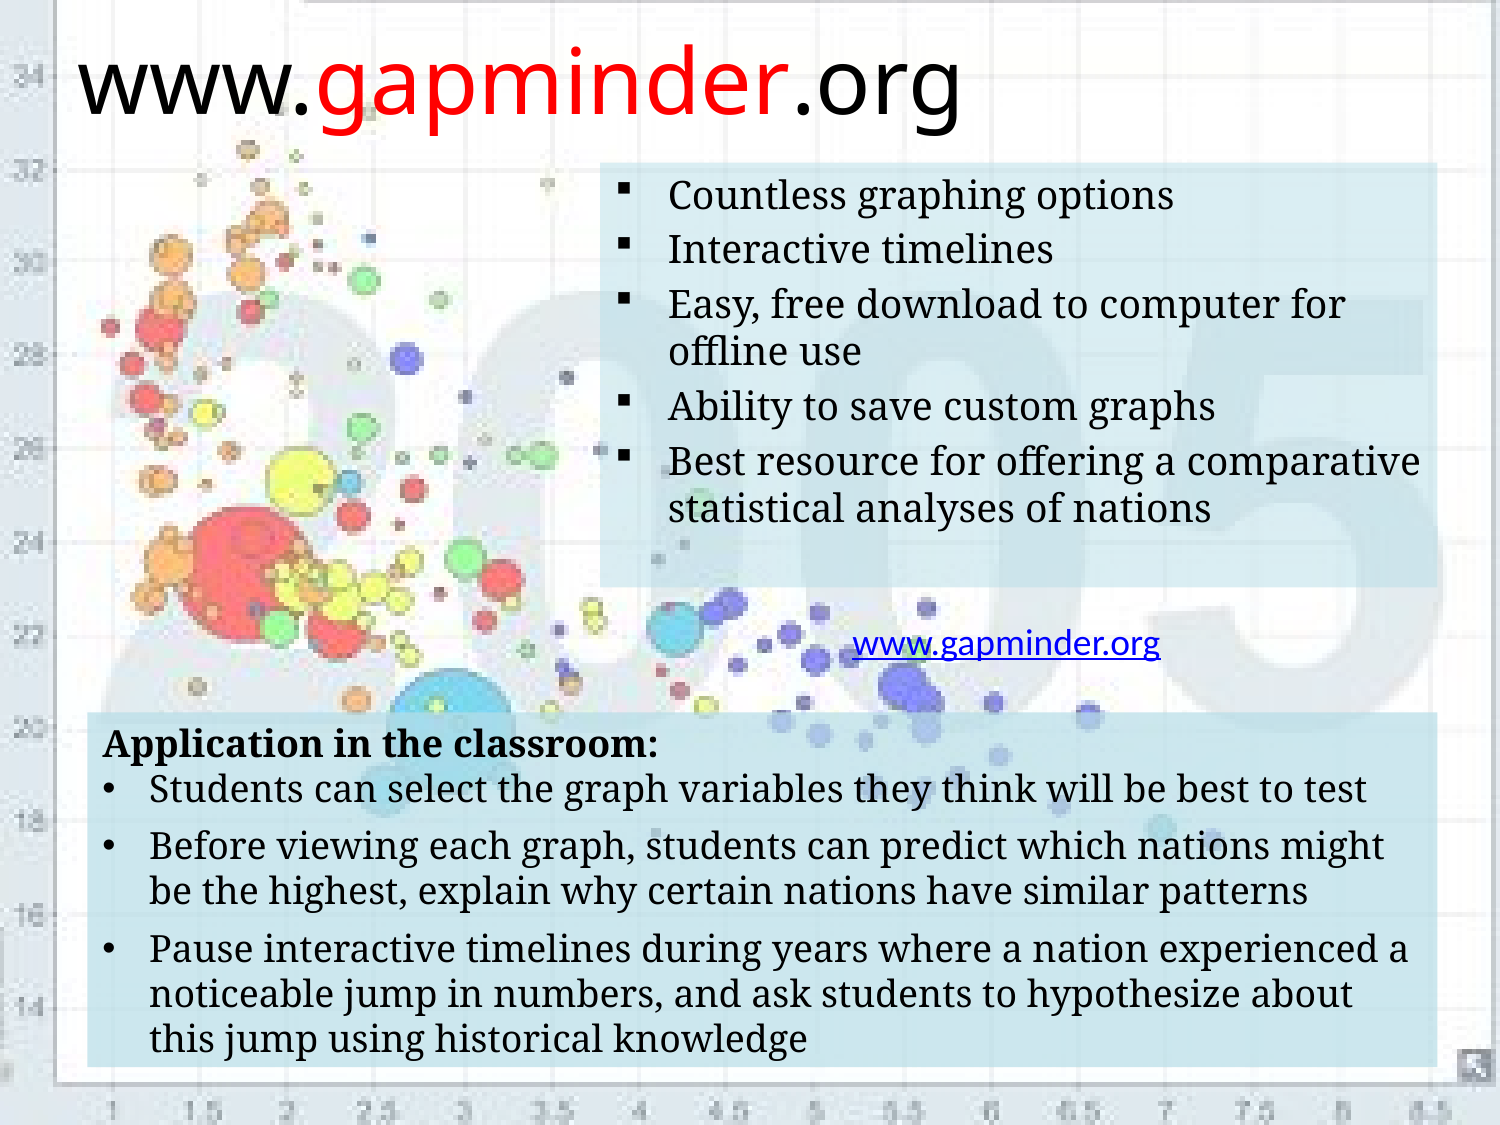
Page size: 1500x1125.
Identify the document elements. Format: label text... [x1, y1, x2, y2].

title www.gapminder.org [62, 0, 1400, 155]
text_box www.gapminder.org [837, 610, 1238, 671]
text_box Application in the classroom: Students can select the graph variables they think will be best to test Before viewing each graph, students can predict which nations might be the highest, explain why certain nations have similar patterns Pause interactive timelines during years where a nation experienced a noticeable jump in numbers, and ask students to hypothesize about this jump using historical knowledge [87, 712, 1438, 1068]
list Countless graphing options Interactive timelines Easy, free download to computer for offline use Ability to save custom graphs Best resource for offering a comparative statistical analyses of nations [600, 162, 1438, 588]
